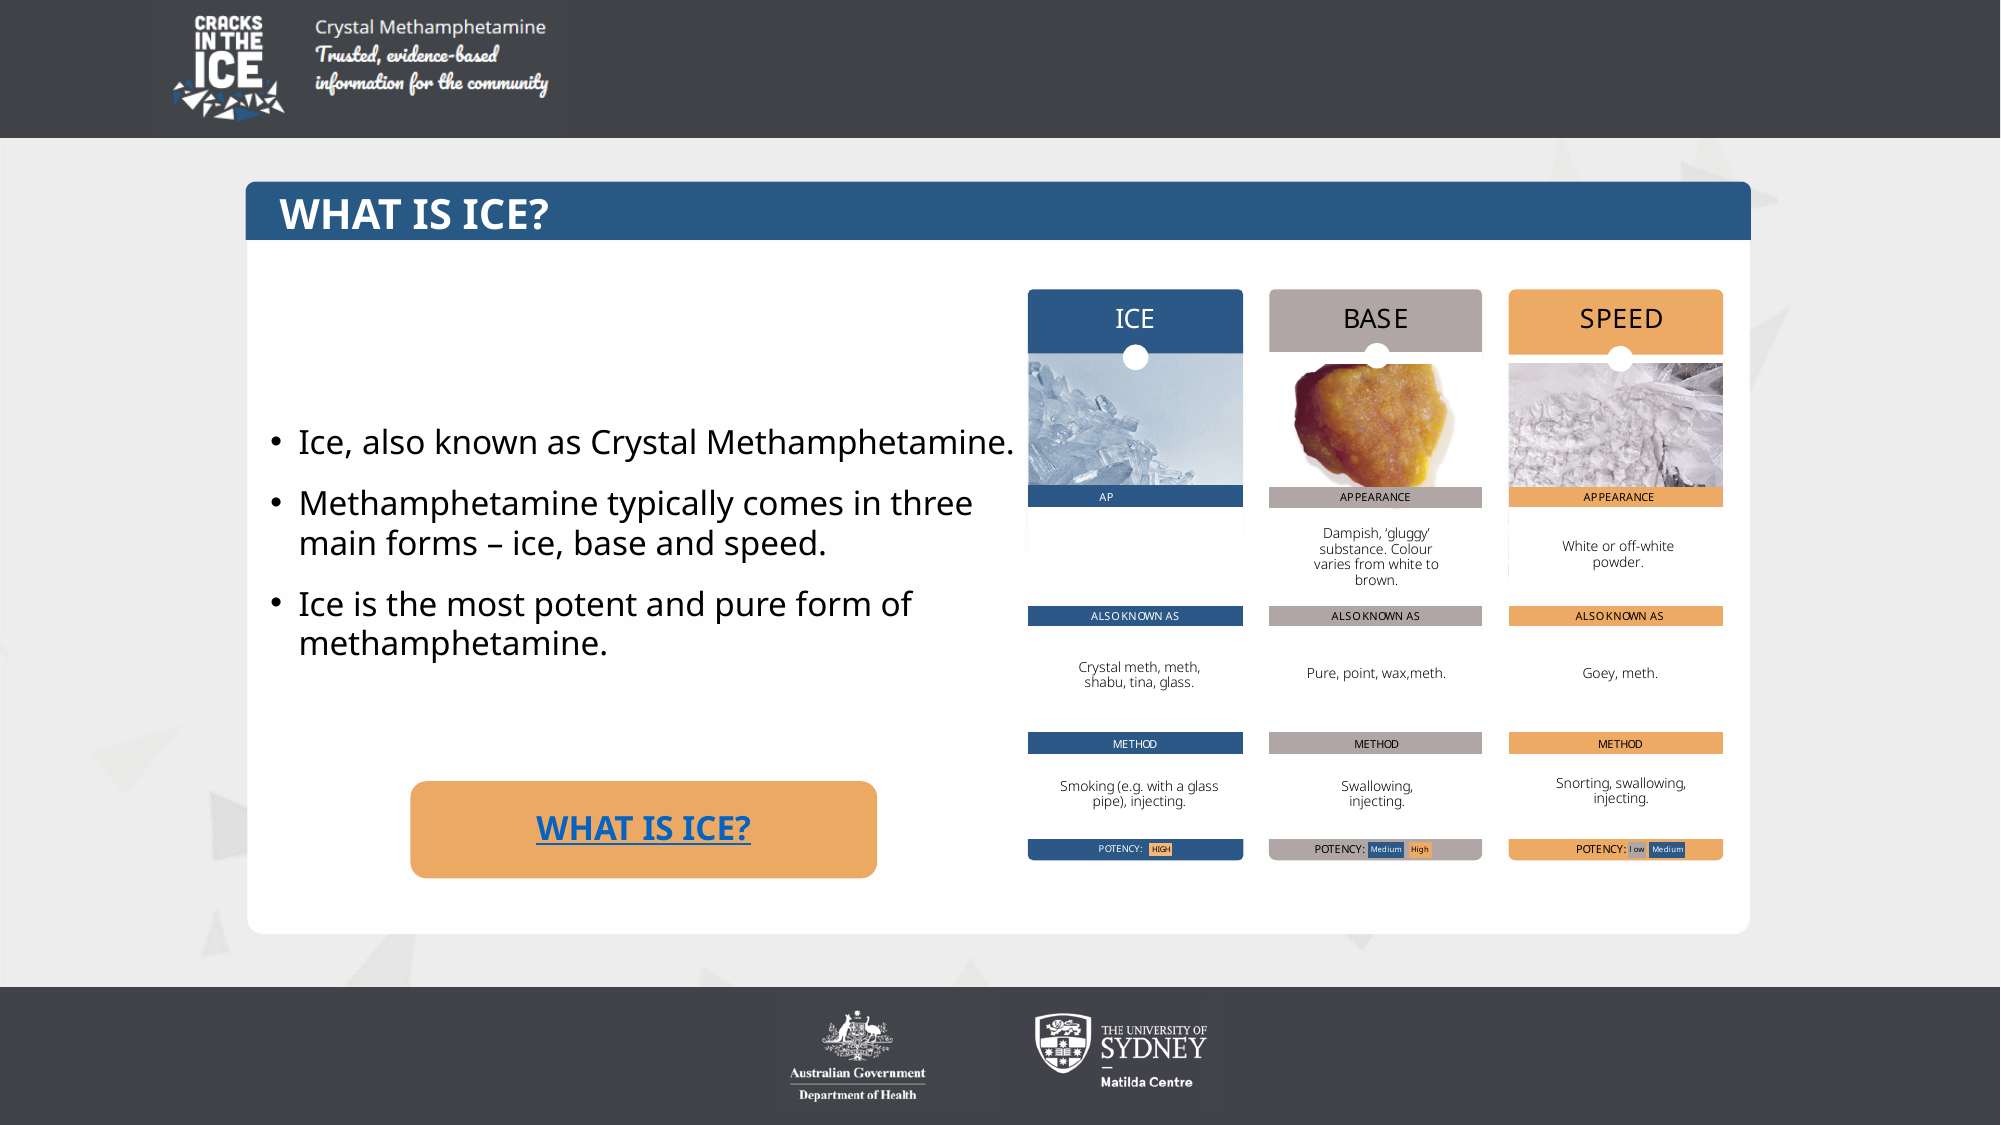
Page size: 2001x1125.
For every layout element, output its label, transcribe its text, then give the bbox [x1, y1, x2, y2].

subtitle Ice, also known as Crystal Methamphetamine. Methamphetamine typically comes in three main forms – ice, base and speed. Ice is the most potent and pure form of methamphetamine. [255, 317, 1027, 767]
picture [779, 998, 1221, 1111]
text_box WHAT IS ICE? [410, 806, 878, 853]
picture [159, 3, 566, 134]
picture [1027, 289, 1724, 861]
text_box [409, 780, 879, 880]
title WHAT IS ICE? [264, 180, 1765, 248]
